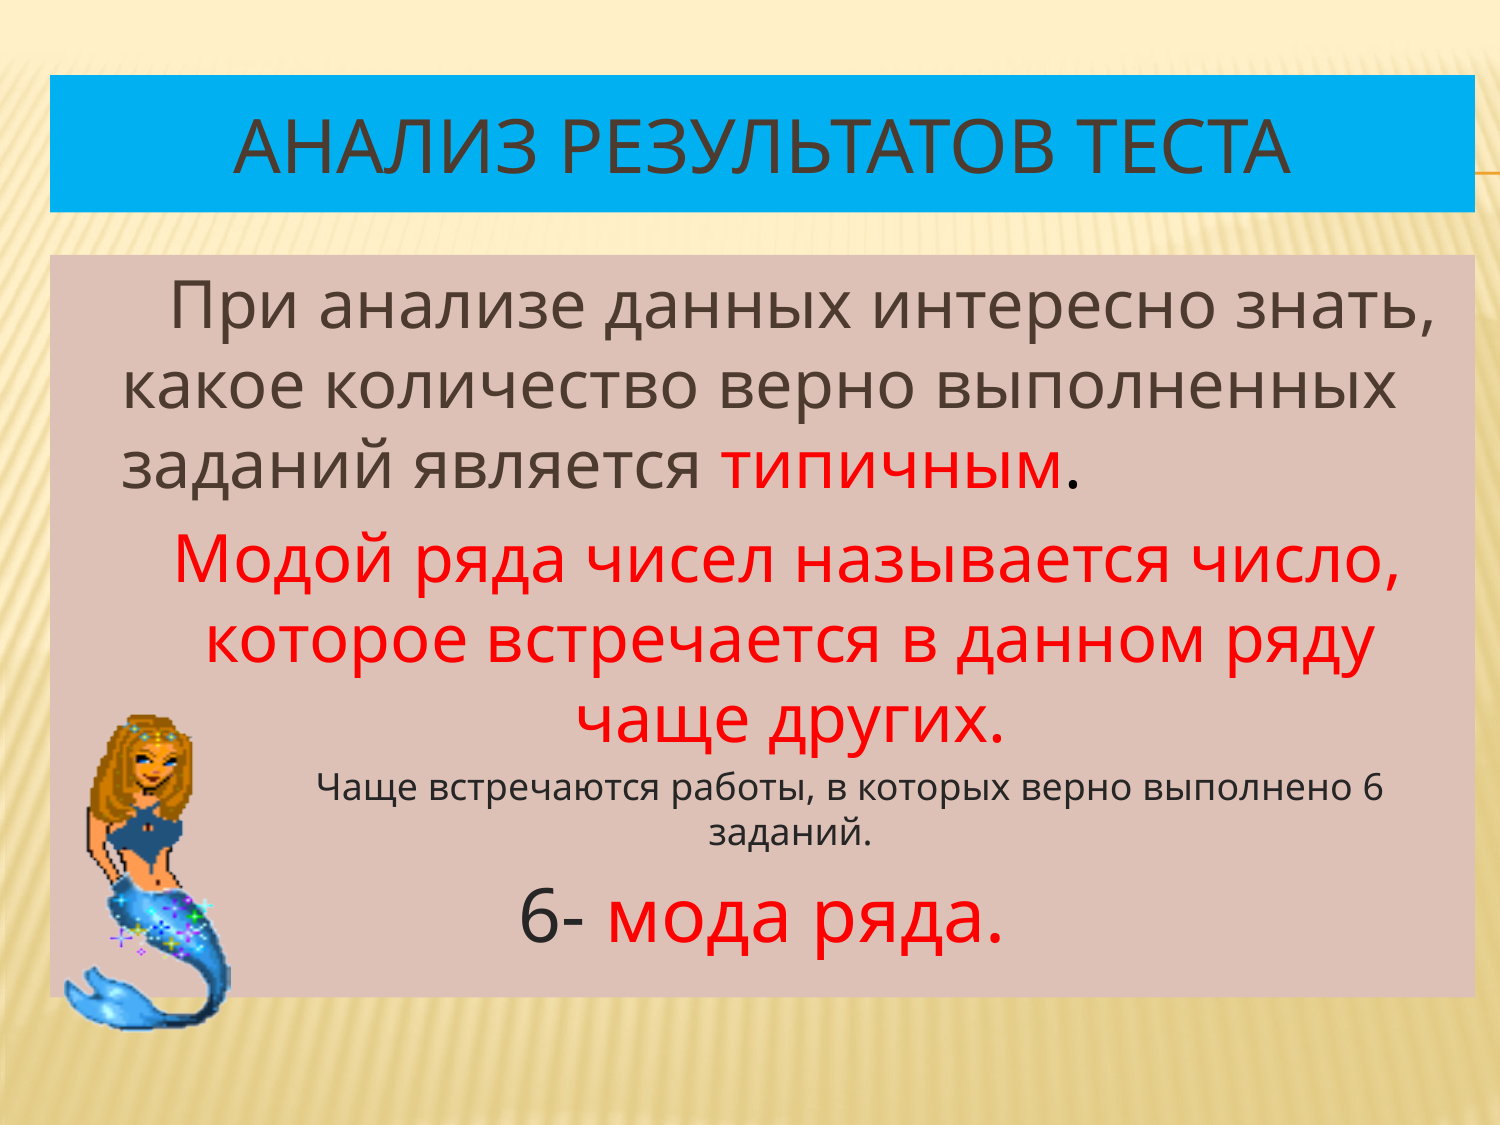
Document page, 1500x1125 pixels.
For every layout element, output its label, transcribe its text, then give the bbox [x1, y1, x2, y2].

title Анализ результатов теста [50, 75, 1475, 213]
list При анализе данных интересно знать, какое количество верно выполненных заданий является типичным. Модой ряда чисел называется число, которое встречается в данном ряду чаще других. Чаще встречаются работы, в которых верно выполнено 6 заданий. 6- мода ряда. [50, 254, 1475, 998]
picture [64, 703, 231, 1071]
